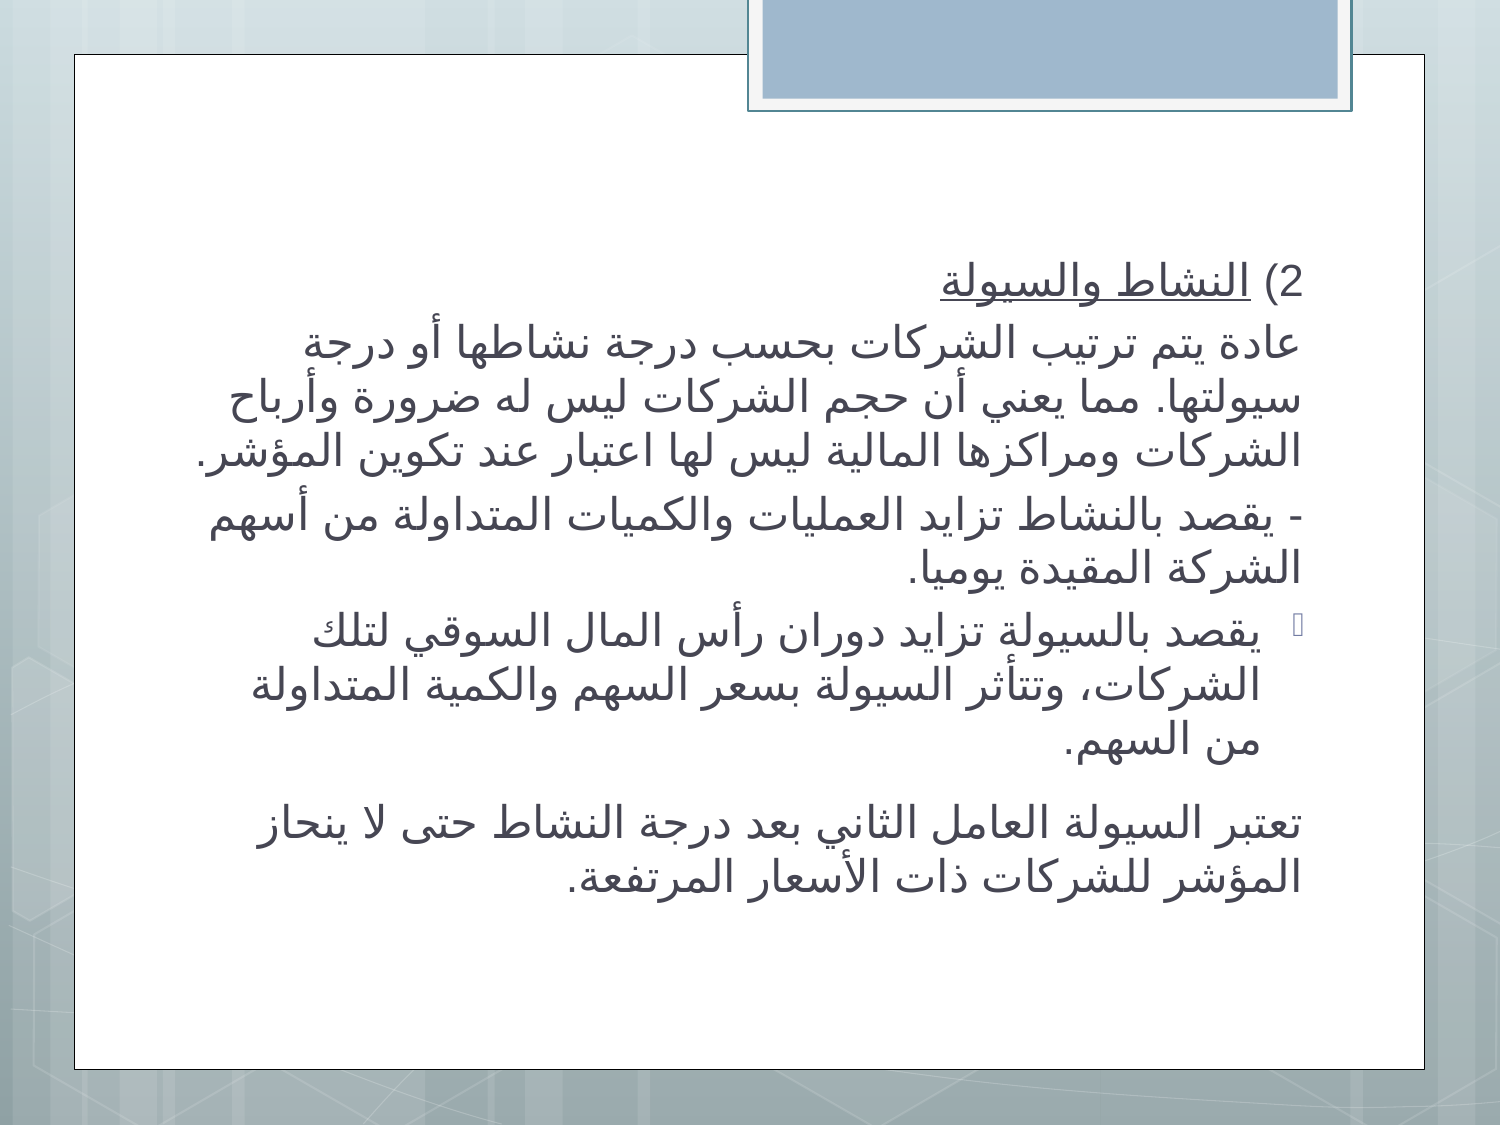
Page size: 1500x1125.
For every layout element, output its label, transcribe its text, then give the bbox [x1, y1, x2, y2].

list 2) النشاط والسيولة عادة يتم ترتيب الشركات بحسب درجة نشاطها أو درجة سيولتها. مما يعني أن حجم الشركات ليس له ضرورة وأرباح الشركات ومراكزها المالية ليس لها اعتبار عند تكوين المؤشر. - يقصد بالنشاط تزايد العمليات والكميات المتداولة من أسهم الشركة المقيدة يوميا. يقصد بالسيولة تزايد دوران رأس المال السوقي لتلك الشركات، وتتأثر السيولة بسعر السهم والكمية المتداولة من السهم. تعتبر السيولة العامل الثاني بعد درجة النشاط حتى لا ينحاز المؤشر للشركات ذات الأسعار المرتفعة. [171, 243, 1329, 945]
